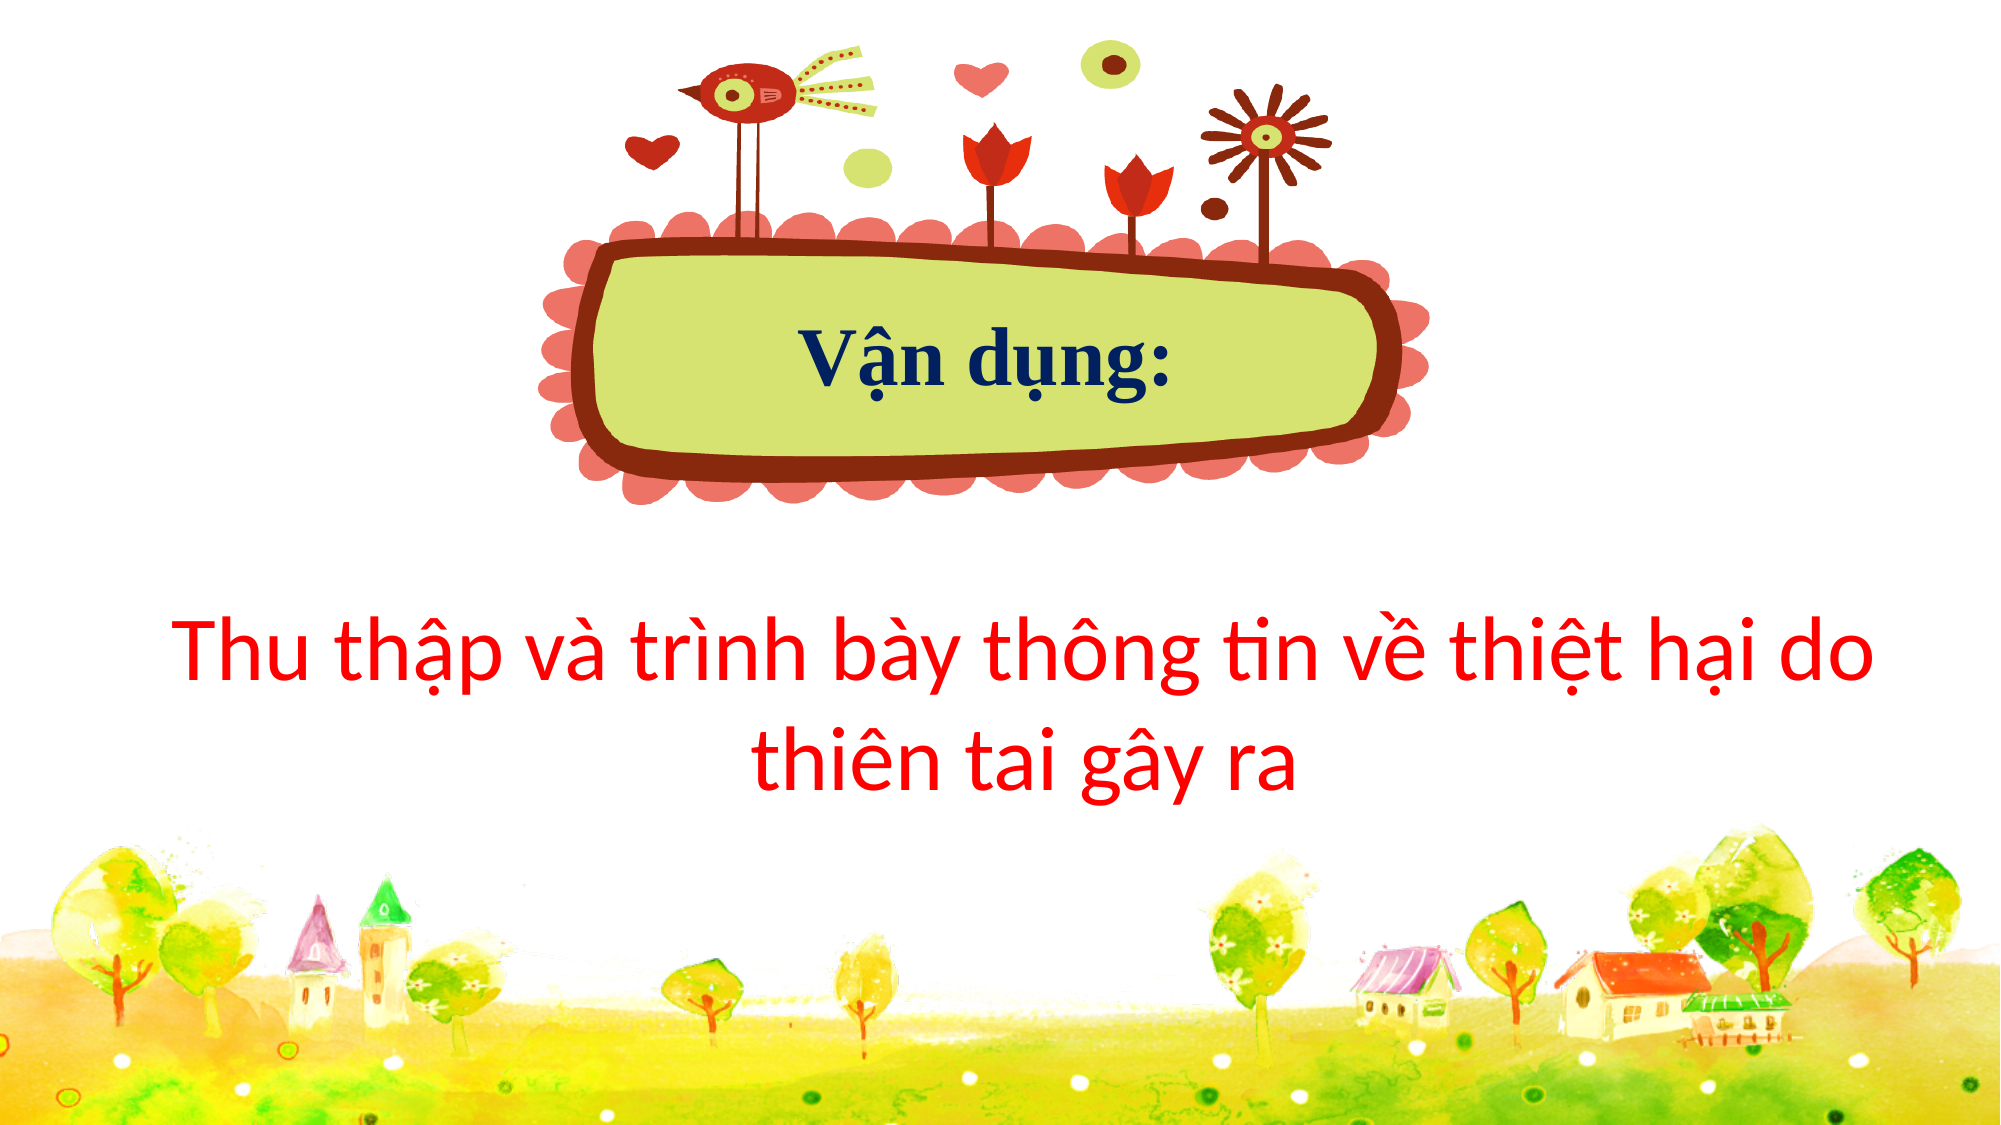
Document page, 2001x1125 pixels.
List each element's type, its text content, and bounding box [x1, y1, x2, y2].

text_box Thu thập và trình bày thông tin về thiệt hại do thiên tai gây ra [147, 581, 1903, 792]
picture [538, 40, 1430, 505]
picture [0, 792, 2000, 1125]
